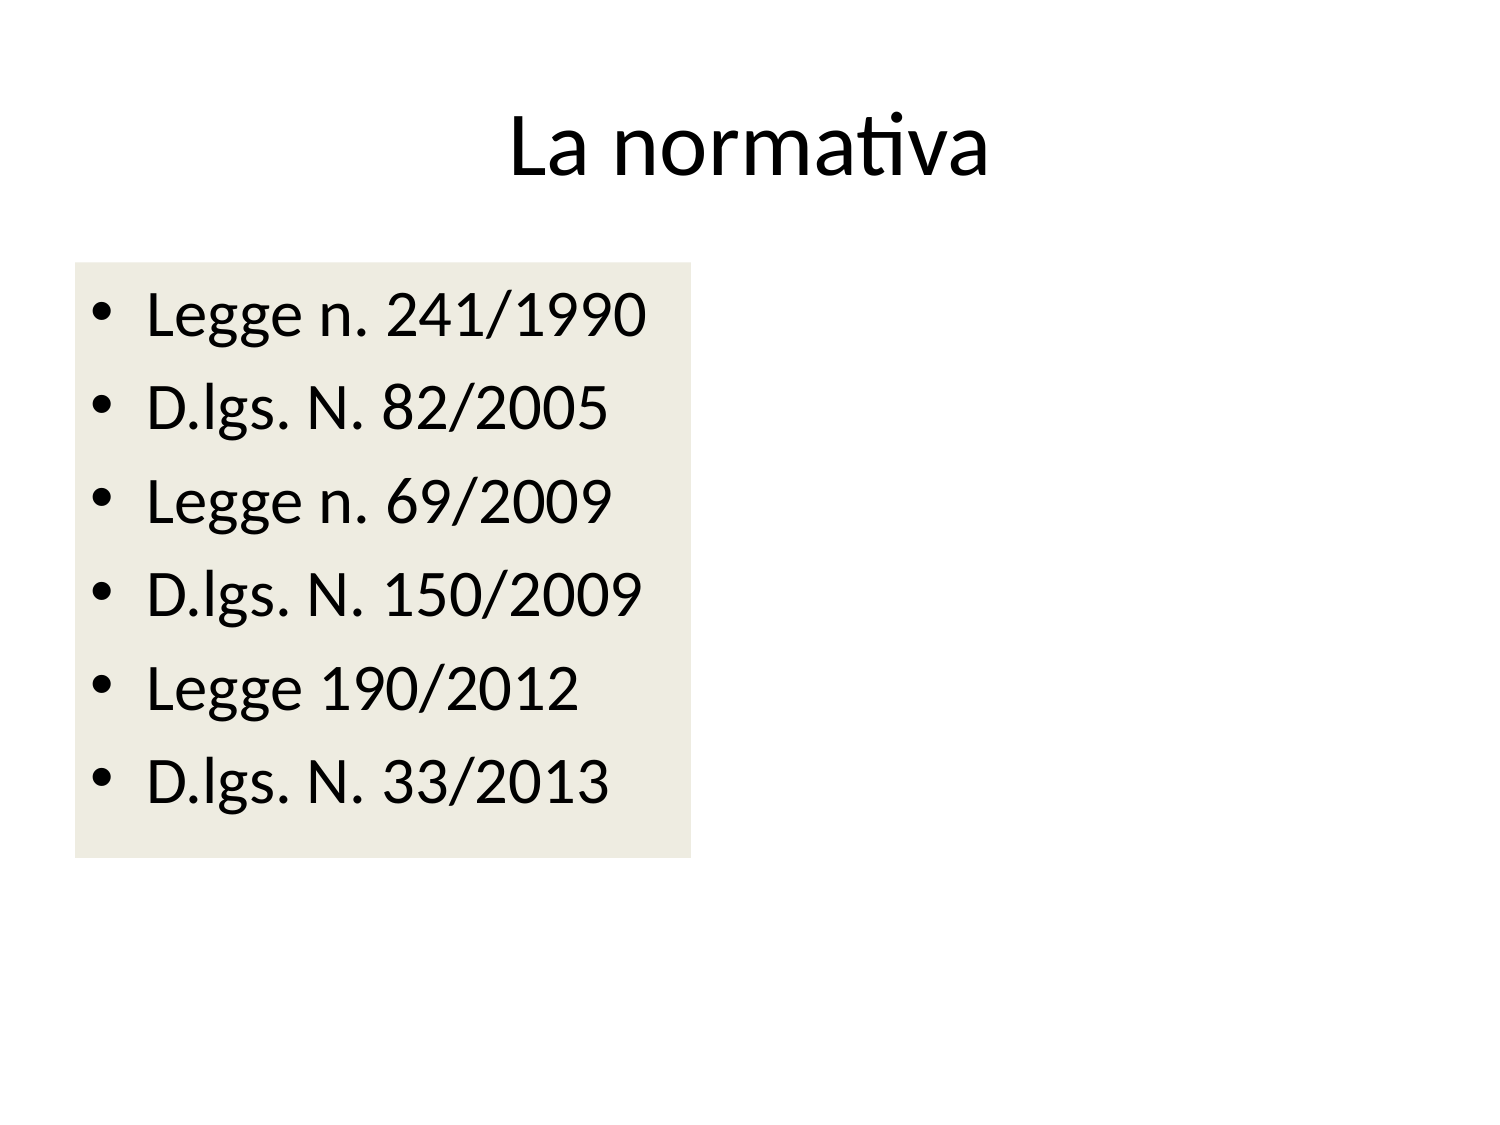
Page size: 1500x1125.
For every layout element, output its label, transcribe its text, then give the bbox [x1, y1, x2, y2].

title La normativa [74, 44, 1426, 233]
list Legge n. 241/1990 D.lgs. N. 82/2005 Legge n. 69/2009 D.lgs. N. 150/2009 Legge 190/2012 D.lgs. N. 33/2013 [74, 262, 692, 859]
